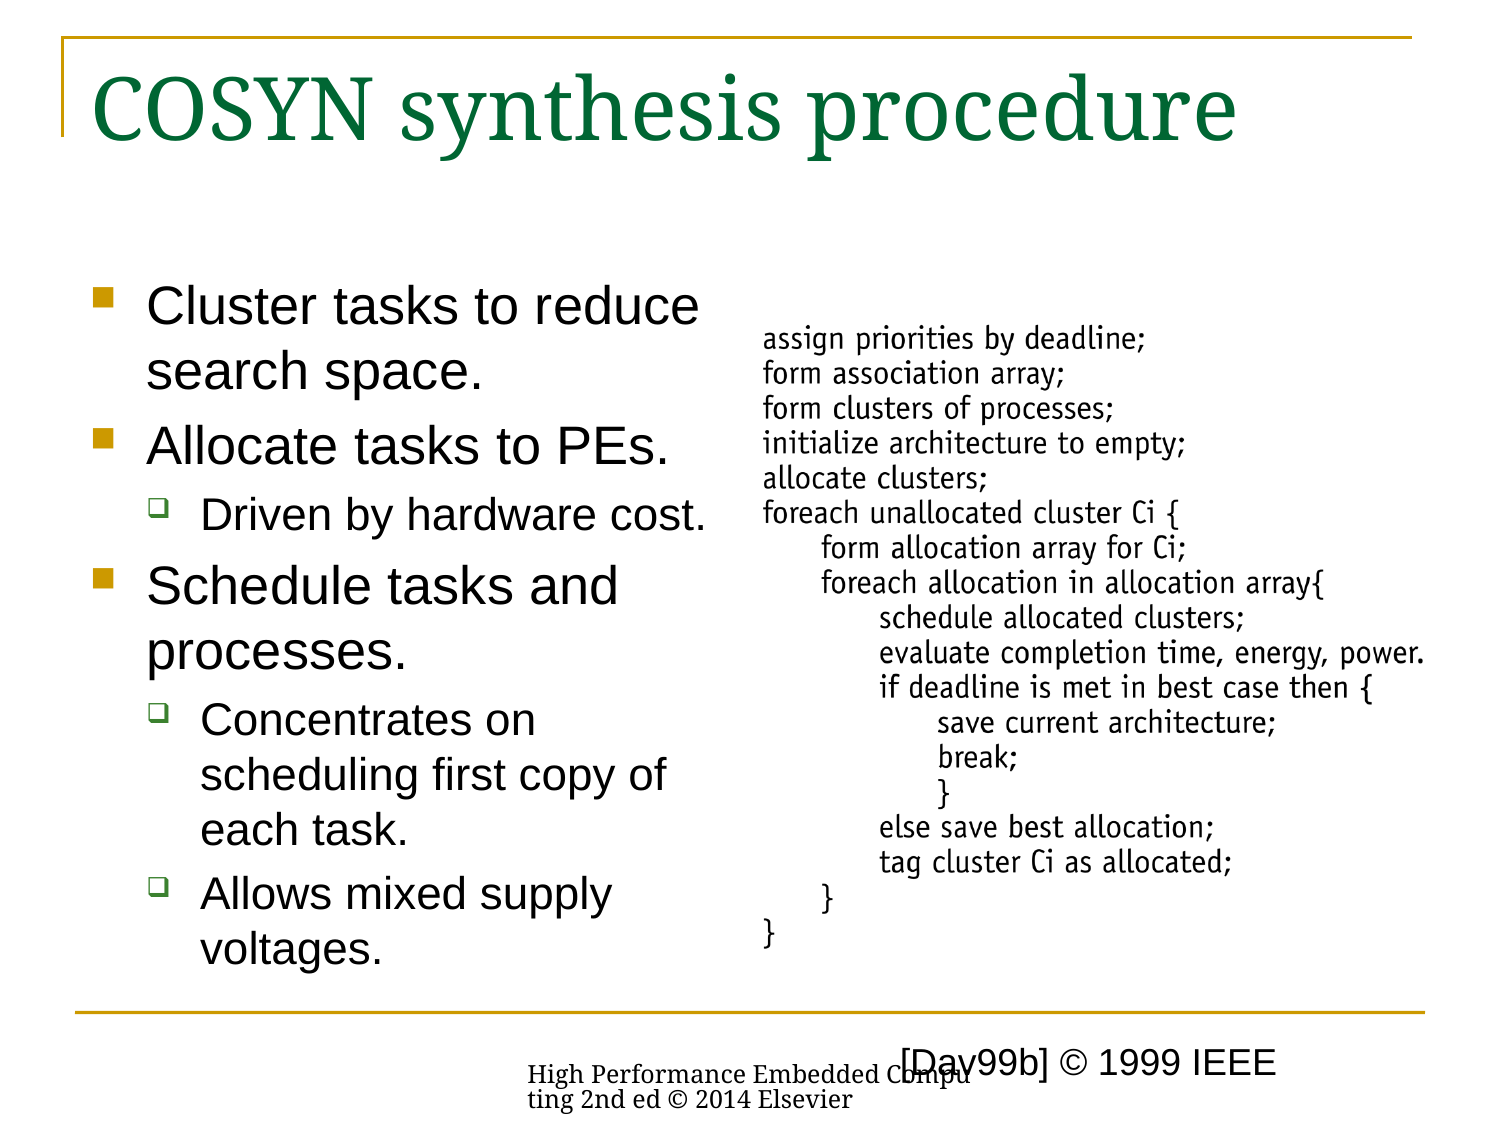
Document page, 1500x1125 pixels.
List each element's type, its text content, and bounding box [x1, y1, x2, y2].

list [762, 318, 1426, 950]
text_box [Dav99b] © 1999 IEEE [885, 1030, 1293, 1091]
title COSYN synthesis procedure [75, 45, 1425, 233]
footer High Performance Embedded Computing 2nd ed © 2014 Elsevier [512, 1025, 988, 1100]
list Cluster tasks to reduce search space. Allocate tasks to PEs. Driven by hardware cost. Schedule tasks and processes. Concentrates on scheduling first copy of each task. Allows mixed supply voltages. [75, 262, 738, 1006]
